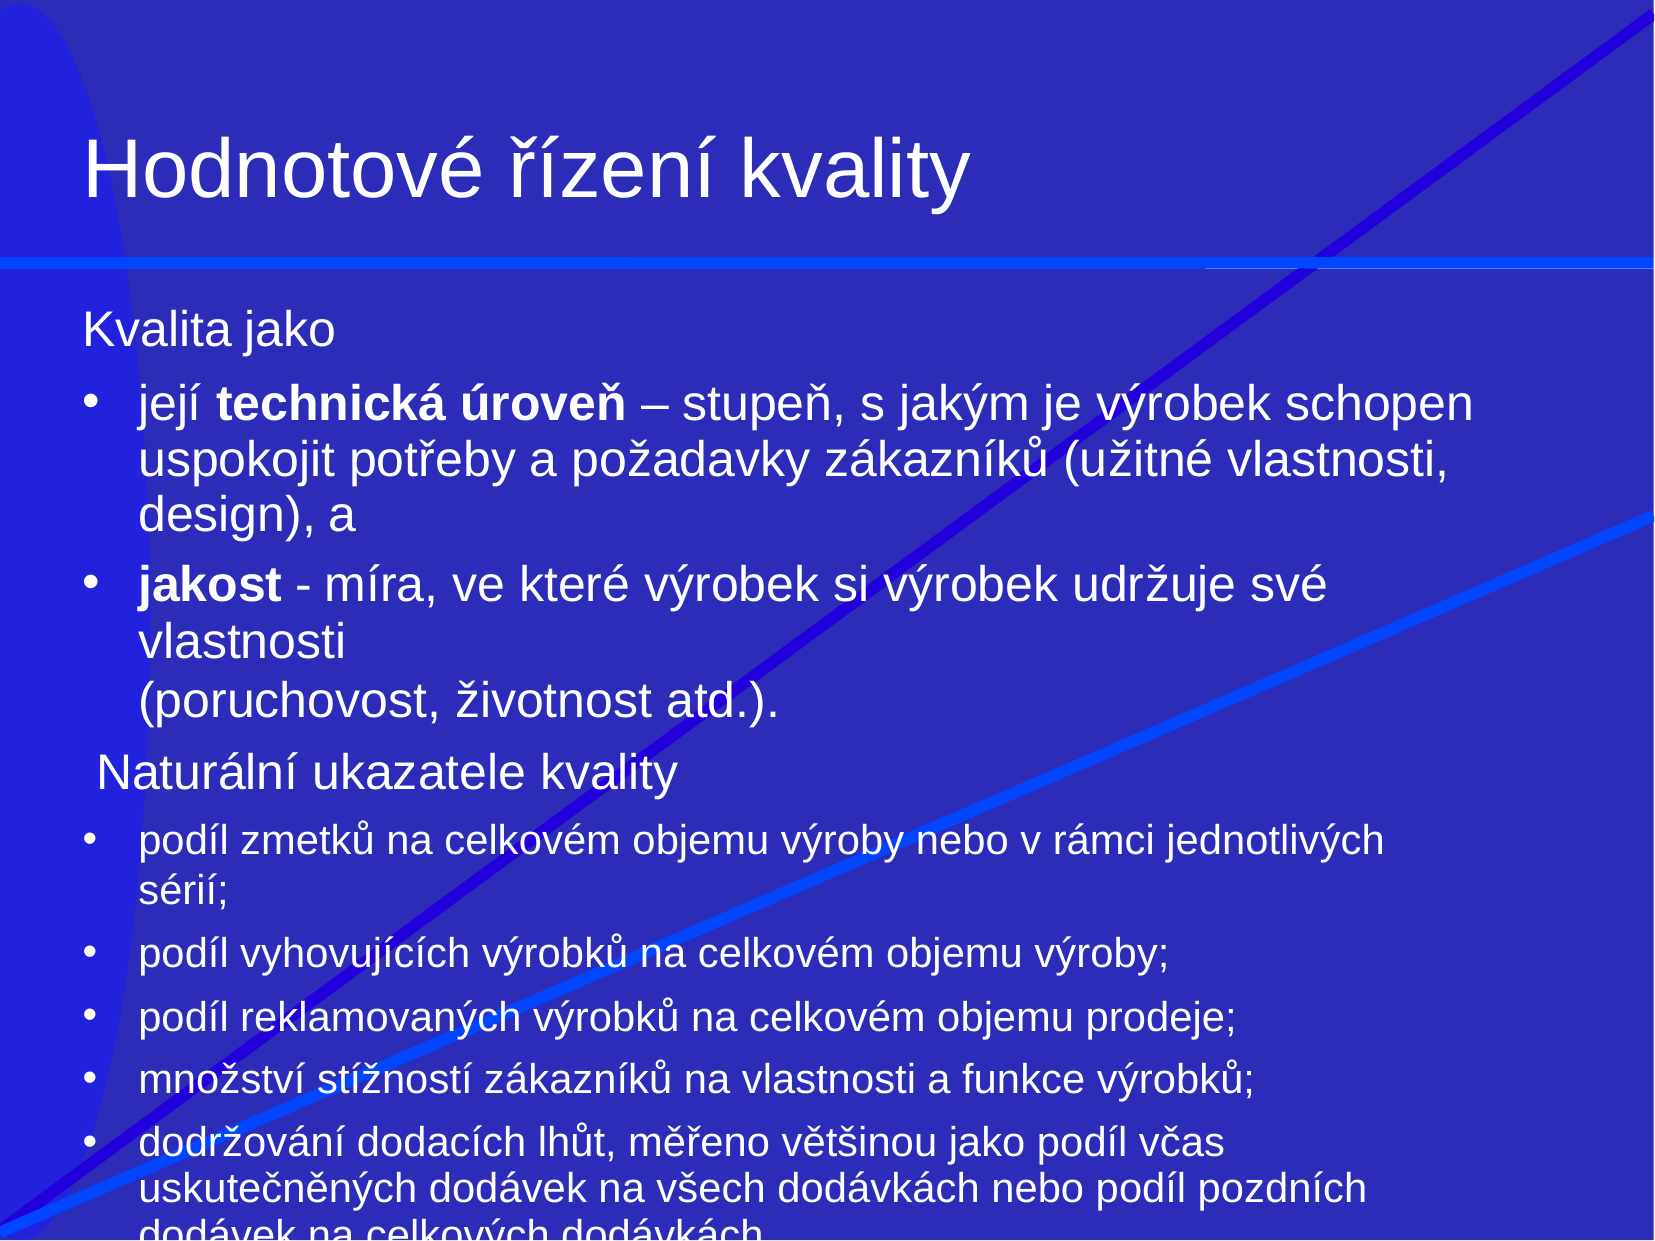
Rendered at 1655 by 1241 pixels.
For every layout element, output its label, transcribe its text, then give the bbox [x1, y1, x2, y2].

title Hodnotové řízení kvality [80, 67, 1574, 321]
text_box Kvalita jako její technická úroveň – stupeň, s jakým je výrobek schopen uspokojit potřeby a požadavky zákazníků (užitné vlastnosti, design), a jakost - míra, ve které výrobek si výrobek udržuje své vlastnosti (poruchovost, životnost atd.). Naturální ukazatele kvality podíl zmetků na celkovém objemu výroby nebo v rámci jednotlivých sérií; podíl vyhovujících výrobků na celkovém objemu výroby; podíl reklamovaných výrobků na celkovém objemu prodeje; množství stížností zákazníků na vlastnosti a funkce výrobků; dodržování dodacích lhůt, měřeno většinou jako podíl včas uskutečněných dodávek na všech dodávkách nebo podíl pozdních dodávek na celkových dodávkách [80, 296, 1555, 1241]
